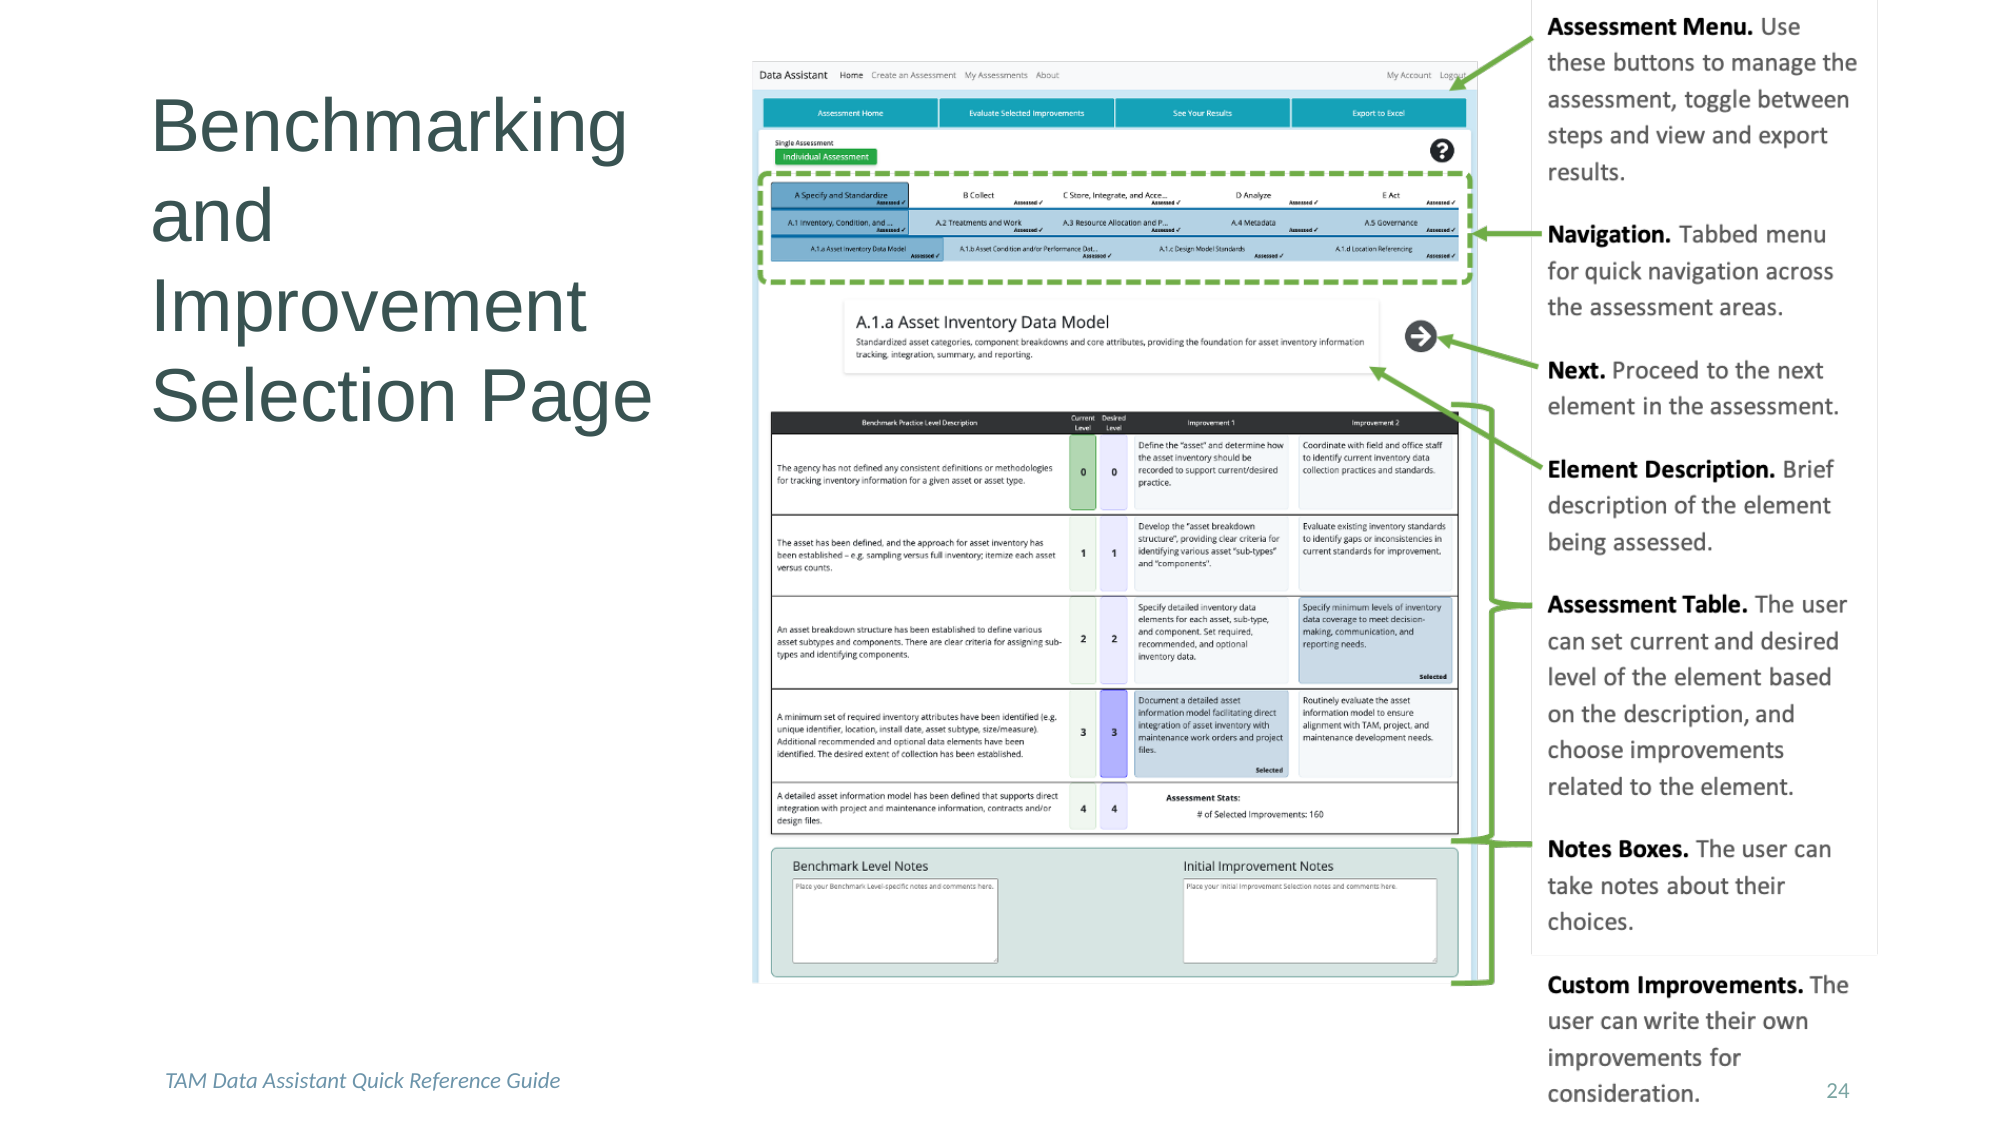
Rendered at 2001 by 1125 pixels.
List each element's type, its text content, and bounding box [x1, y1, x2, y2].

list TAM Data Assistant Quick Reference Guide [150, 1058, 746, 1102]
title Benchmarking and Improvement Selection Page [150, 76, 670, 541]
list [751, 0, 1884, 1125]
